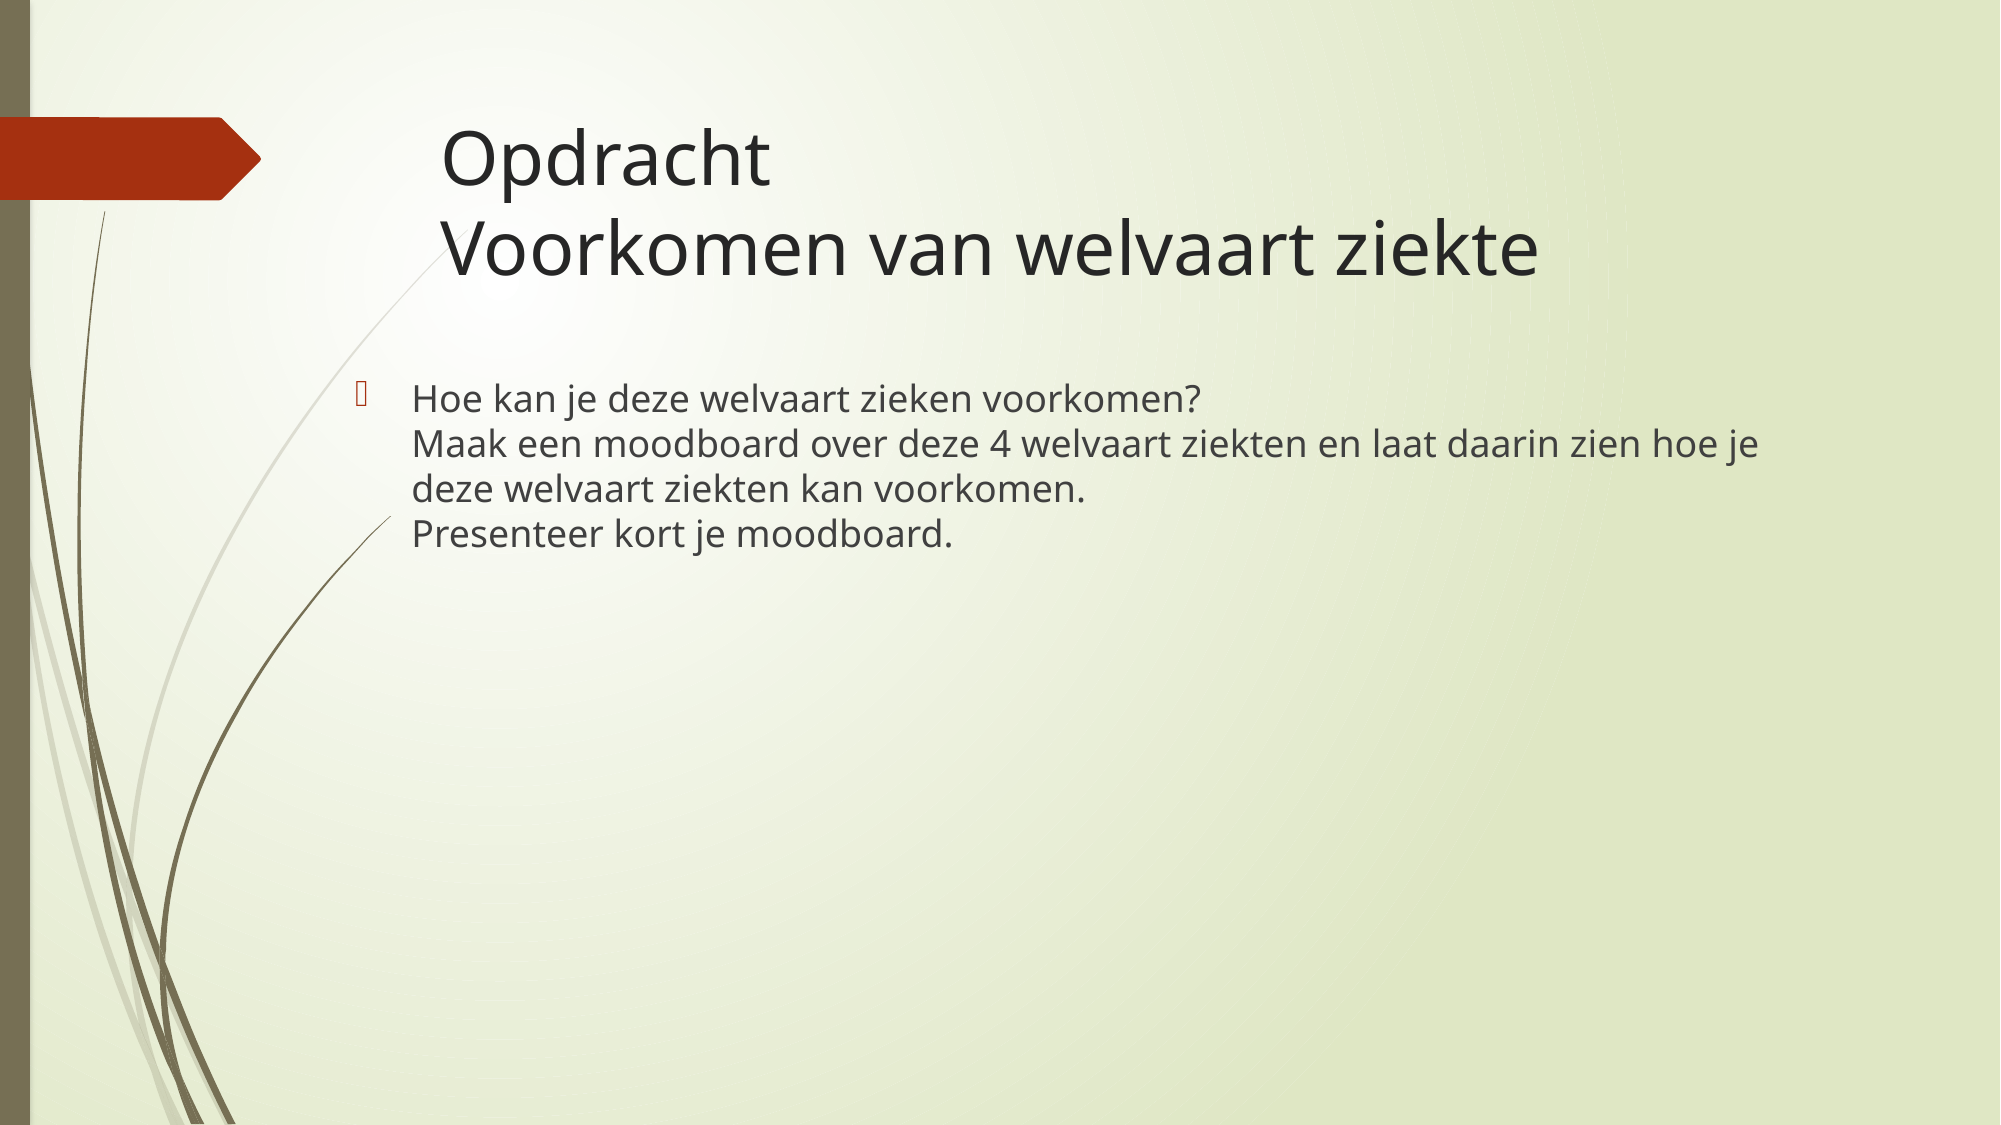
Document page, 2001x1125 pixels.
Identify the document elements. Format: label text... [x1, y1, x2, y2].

title Opdracht Voorkomen van welvaart ziekte [425, 102, 1888, 313]
list Hoe kan je deze welvaart zieken voorkomen? Maak een moodboard over deze 4 welvaart ziekten en laat daarin zien hoe je deze welvaart ziekten kan voorkomen. Presenteer kort je moodboard. [340, 301, 1803, 922]
